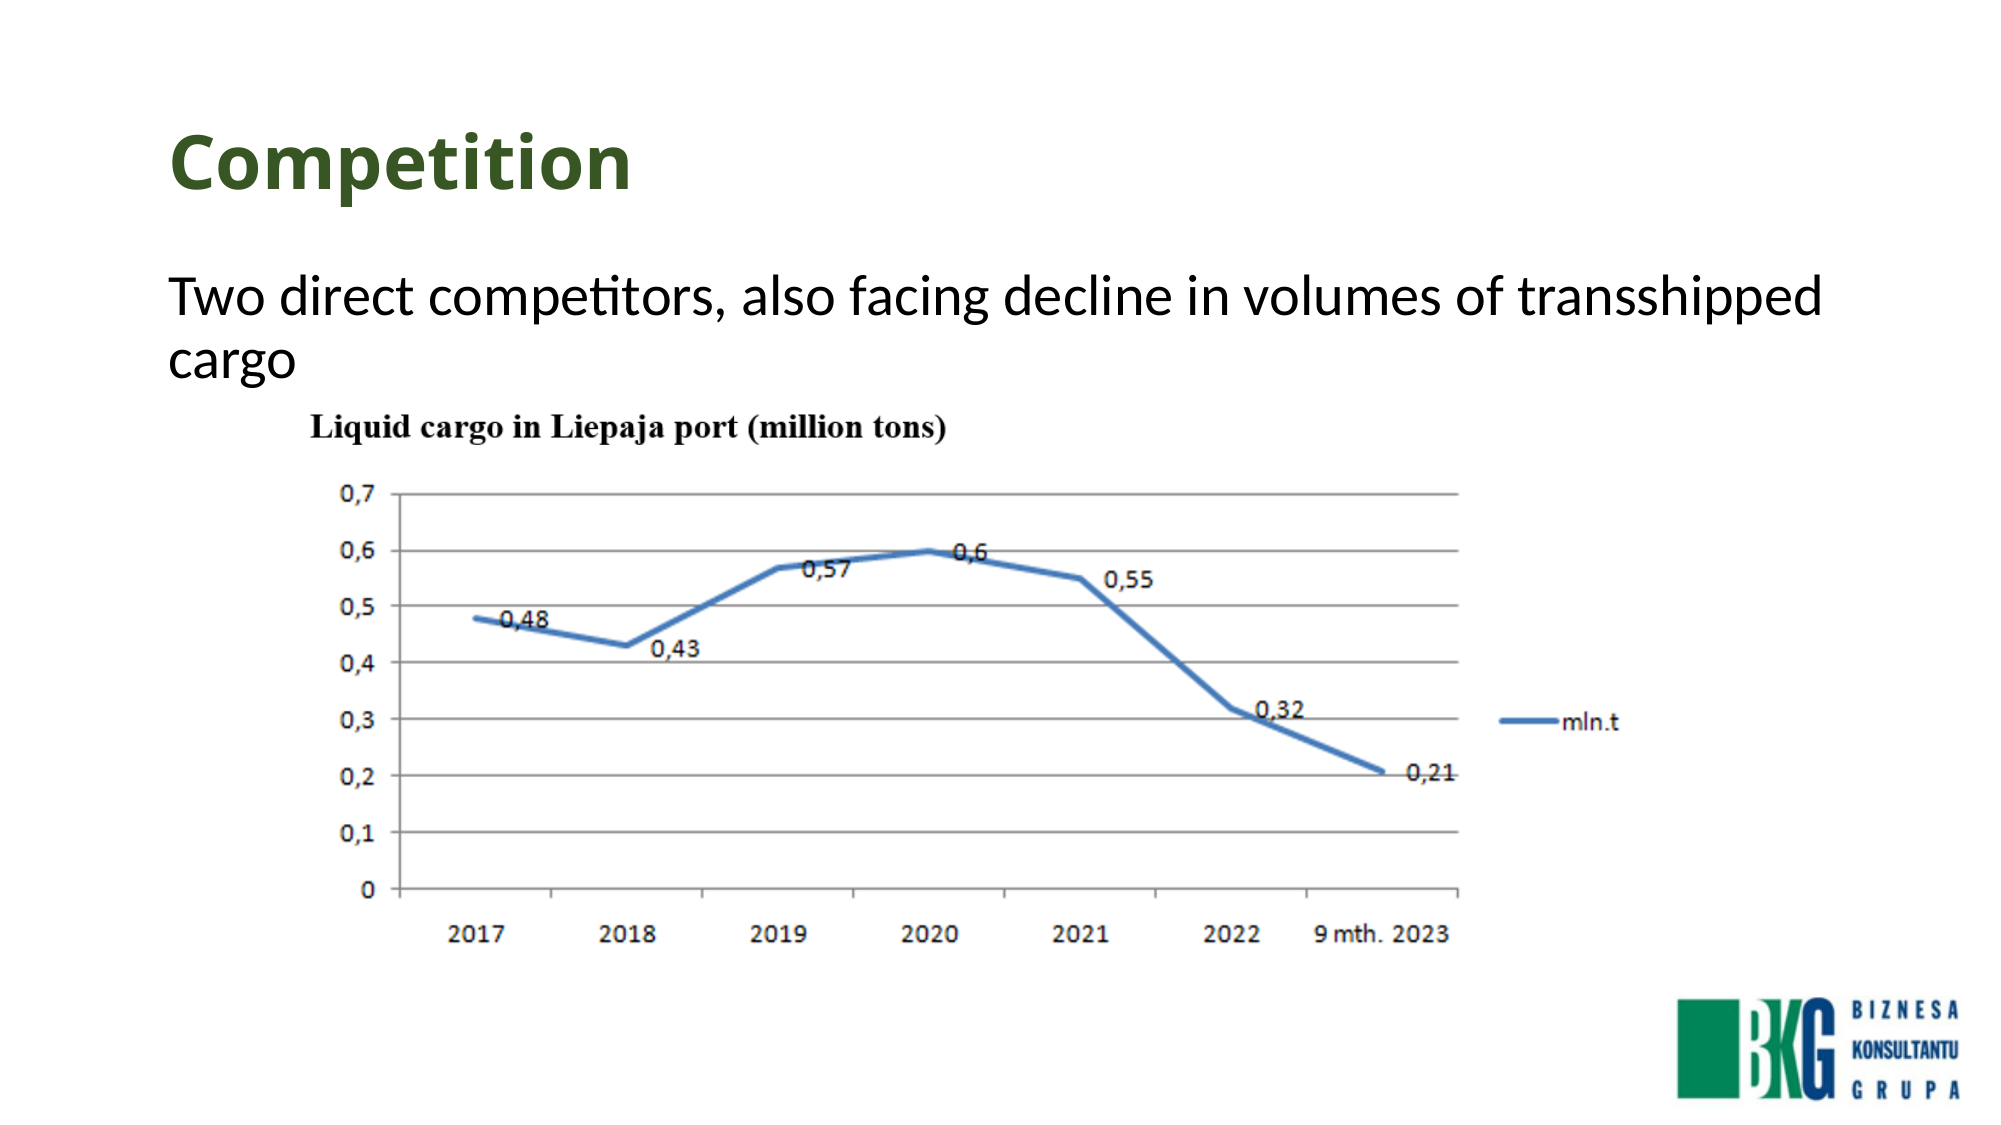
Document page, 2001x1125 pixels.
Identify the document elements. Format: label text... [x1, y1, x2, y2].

title Competition [153, 56, 1879, 258]
list Two direct competitors, also facing decline in volumes of transshipped cargo [153, 258, 1879, 972]
picture [298, 400, 1649, 974]
picture [1667, 993, 1966, 1108]
